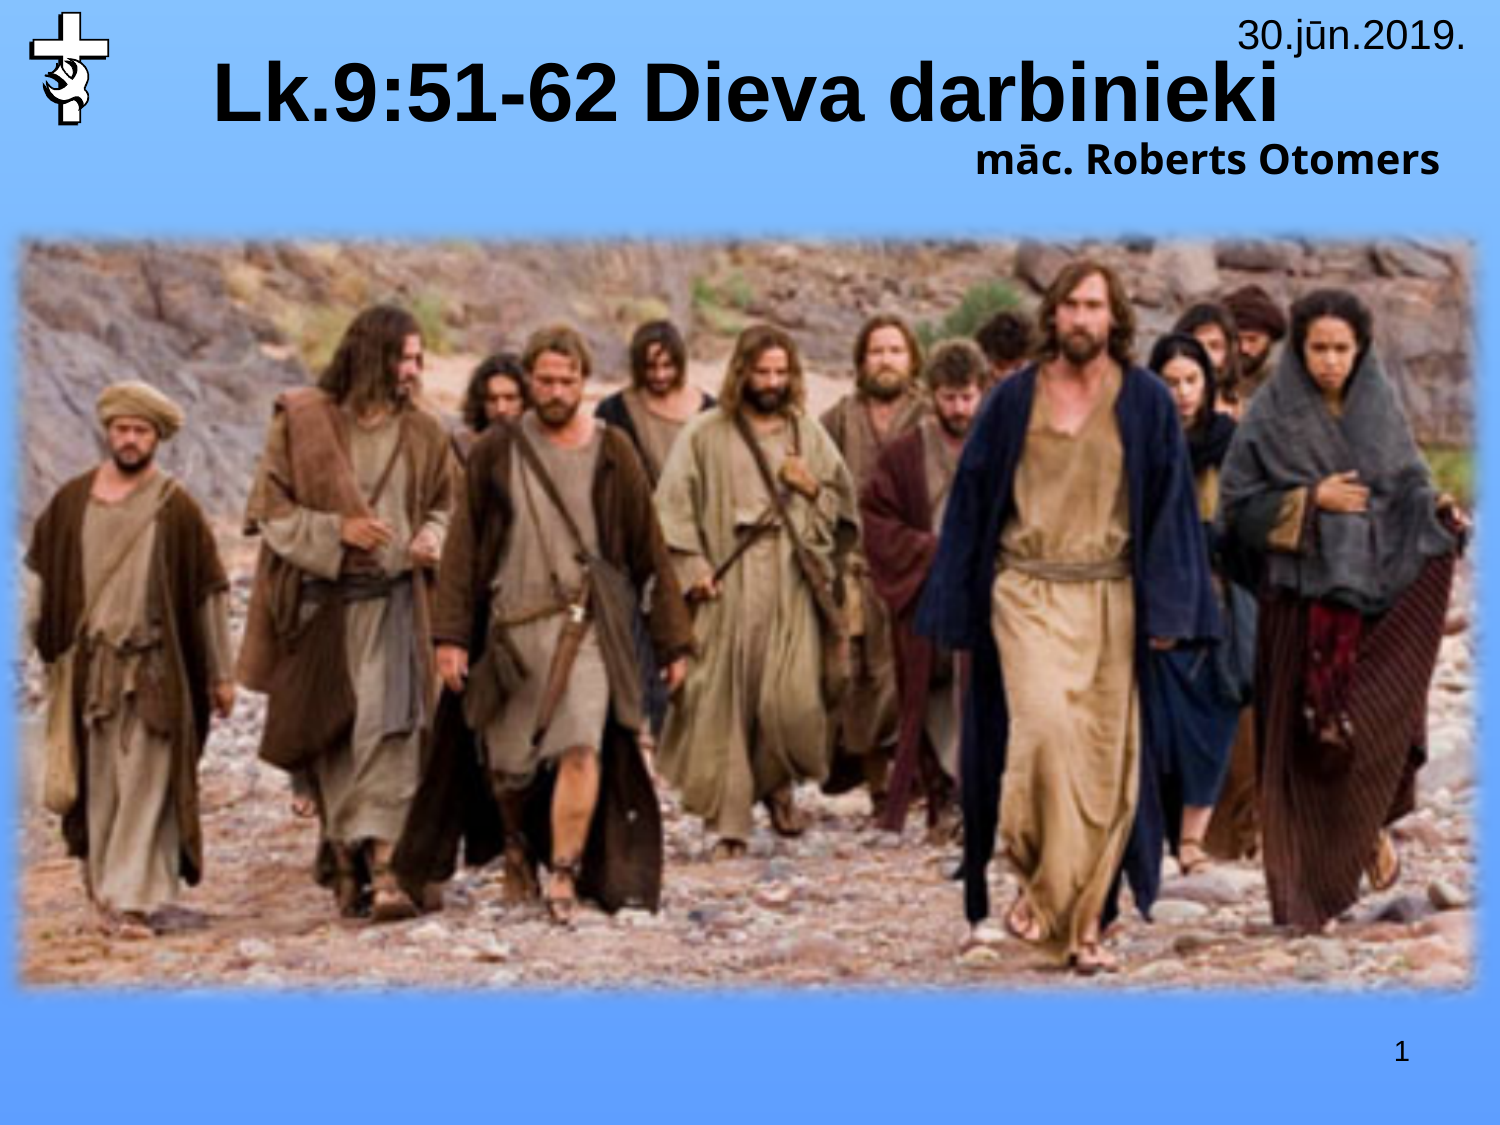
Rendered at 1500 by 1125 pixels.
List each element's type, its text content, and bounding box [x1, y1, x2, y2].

picture [0, 222, 1495, 1008]
text_box 30.jūn.2019. [1222, 0, 1500, 65]
picture [29, 11, 110, 126]
slide_number 1 [1074, 1024, 1426, 1103]
text_box māc. Roberts Otomers [915, 125, 1500, 191]
title Lk.9:51-62 Dieva darbinieki [28, 0, 1489, 177]
